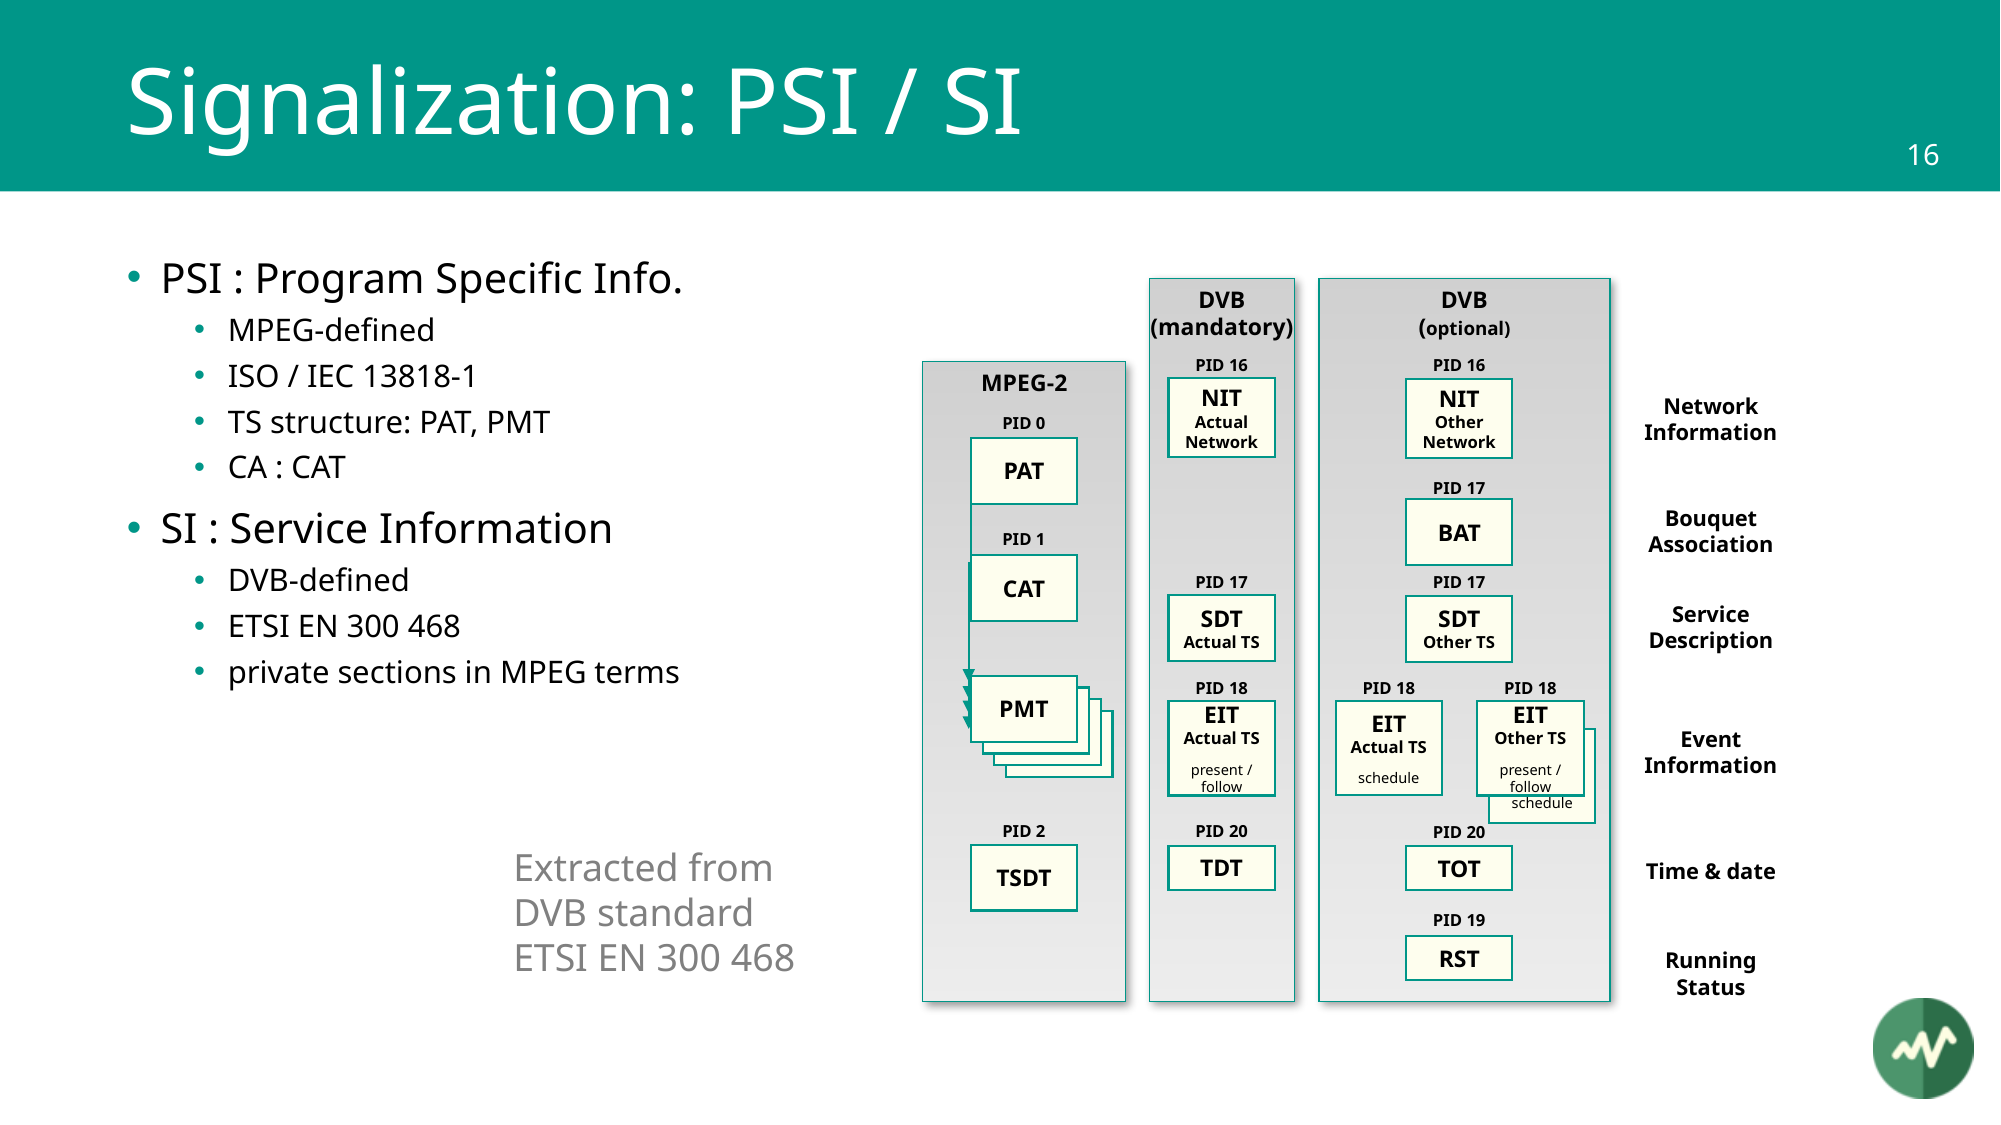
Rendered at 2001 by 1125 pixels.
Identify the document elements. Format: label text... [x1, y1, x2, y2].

text_box PID 1 [972, 521, 1078, 557]
text_box PID 20 [1406, 814, 1513, 850]
text_box RST [1405, 935, 1513, 981]
text_box PID 16 [1406, 347, 1513, 383]
text_box PID 20 [1168, 813, 1275, 849]
text_box PID 17 [1406, 470, 1513, 506]
text_box [1005, 710, 1114, 778]
title Signalization: PSI / SI [111, 39, 1812, 171]
text_box PID 2 [970, 813, 1078, 849]
text_box PAT [970, 441, 1078, 505]
text_box TDT [1167, 845, 1276, 891]
text_box BAT [1405, 498, 1513, 566]
text_box EIT Actual TS present / follow [1167, 700, 1276, 797]
text_box MPEG-2 [922, 361, 1126, 1002]
text_box PMT [970, 675, 1078, 743]
text_box Service Description [1634, 593, 1788, 661]
text_box TSDT [970, 849, 1078, 912]
text_box EIT Actual TS schedule [1335, 700, 1443, 796]
text_box Extracted from DVB standard ETSI EN 300 468 [498, 836, 854, 987]
text_box PID 18 [1477, 670, 1584, 705]
text_box DVB (optional) [1318, 278, 1611, 1002]
text_box NIT Other Network [1405, 378, 1513, 459]
text_box Running Status [1634, 939, 1788, 1007]
text_box Bouquet Association [1634, 497, 1788, 565]
text_box NIT Actual Network [1167, 377, 1276, 458]
list PSI : Program Specific Info. MPEG-defined ISO / IEC 13818-1 TS structure: PAT, PMT CA : CAT SI : Service Information DVB-defined ETSI EN 300 468 private sections in MPEG terms [111, 244, 708, 763]
text_box [993, 698, 1102, 766]
text_box PID 18 [1335, 670, 1442, 705]
text_box SDT Other TS [1405, 595, 1513, 663]
text_box PID 18 [1168, 670, 1275, 705]
text_box Event Information [1634, 718, 1788, 786]
text_box schedule [1488, 728, 1596, 824]
text_box PID 17 [1168, 564, 1275, 599]
text_box Time & date [1634, 850, 1788, 892]
text_box [982, 686, 1090, 755]
text_box PID 19 [1406, 902, 1513, 938]
text_box DVB (mandatory) [1149, 278, 1295, 1002]
text_box PID 0 [970, 405, 1078, 441]
text_box SDT Actual TS [1167, 594, 1276, 662]
text_box CAT [971, 557, 1078, 622]
text_box PID 16 [1168, 347, 1275, 382]
picture [1873, 998, 1974, 1099]
text_box TOT [1405, 845, 1513, 891]
text_box EIT Other TS present / follow [1476, 700, 1585, 797]
text_box PID 17 [1406, 566, 1513, 600]
text_box Network Information [1634, 385, 1788, 453]
